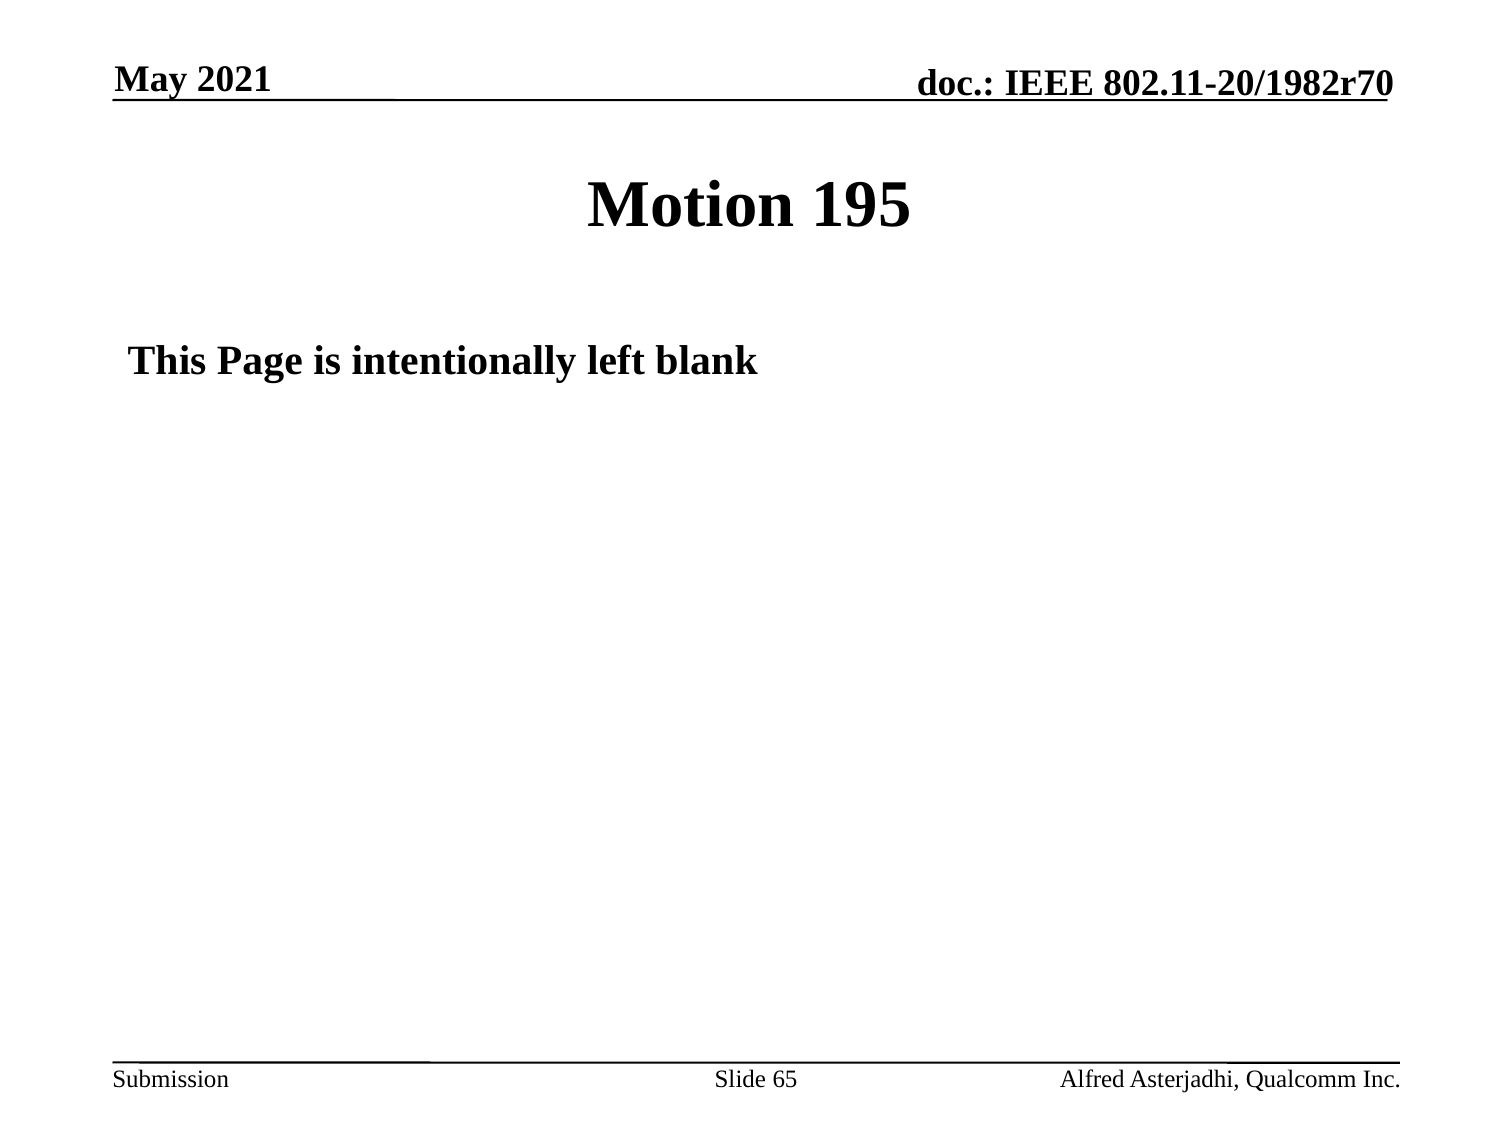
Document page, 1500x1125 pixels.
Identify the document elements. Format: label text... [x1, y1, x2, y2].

title Motion 195 [112, 112, 1388, 288]
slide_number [114, 54, 423, 100]
list This Page is intentionally left blank [112, 324, 1388, 1000]
footer Alfred Asterjadhi, Qualcomm Inc. [878, 1061, 1402, 1093]
slide_number Slide 65 [712, 1061, 800, 1123]
